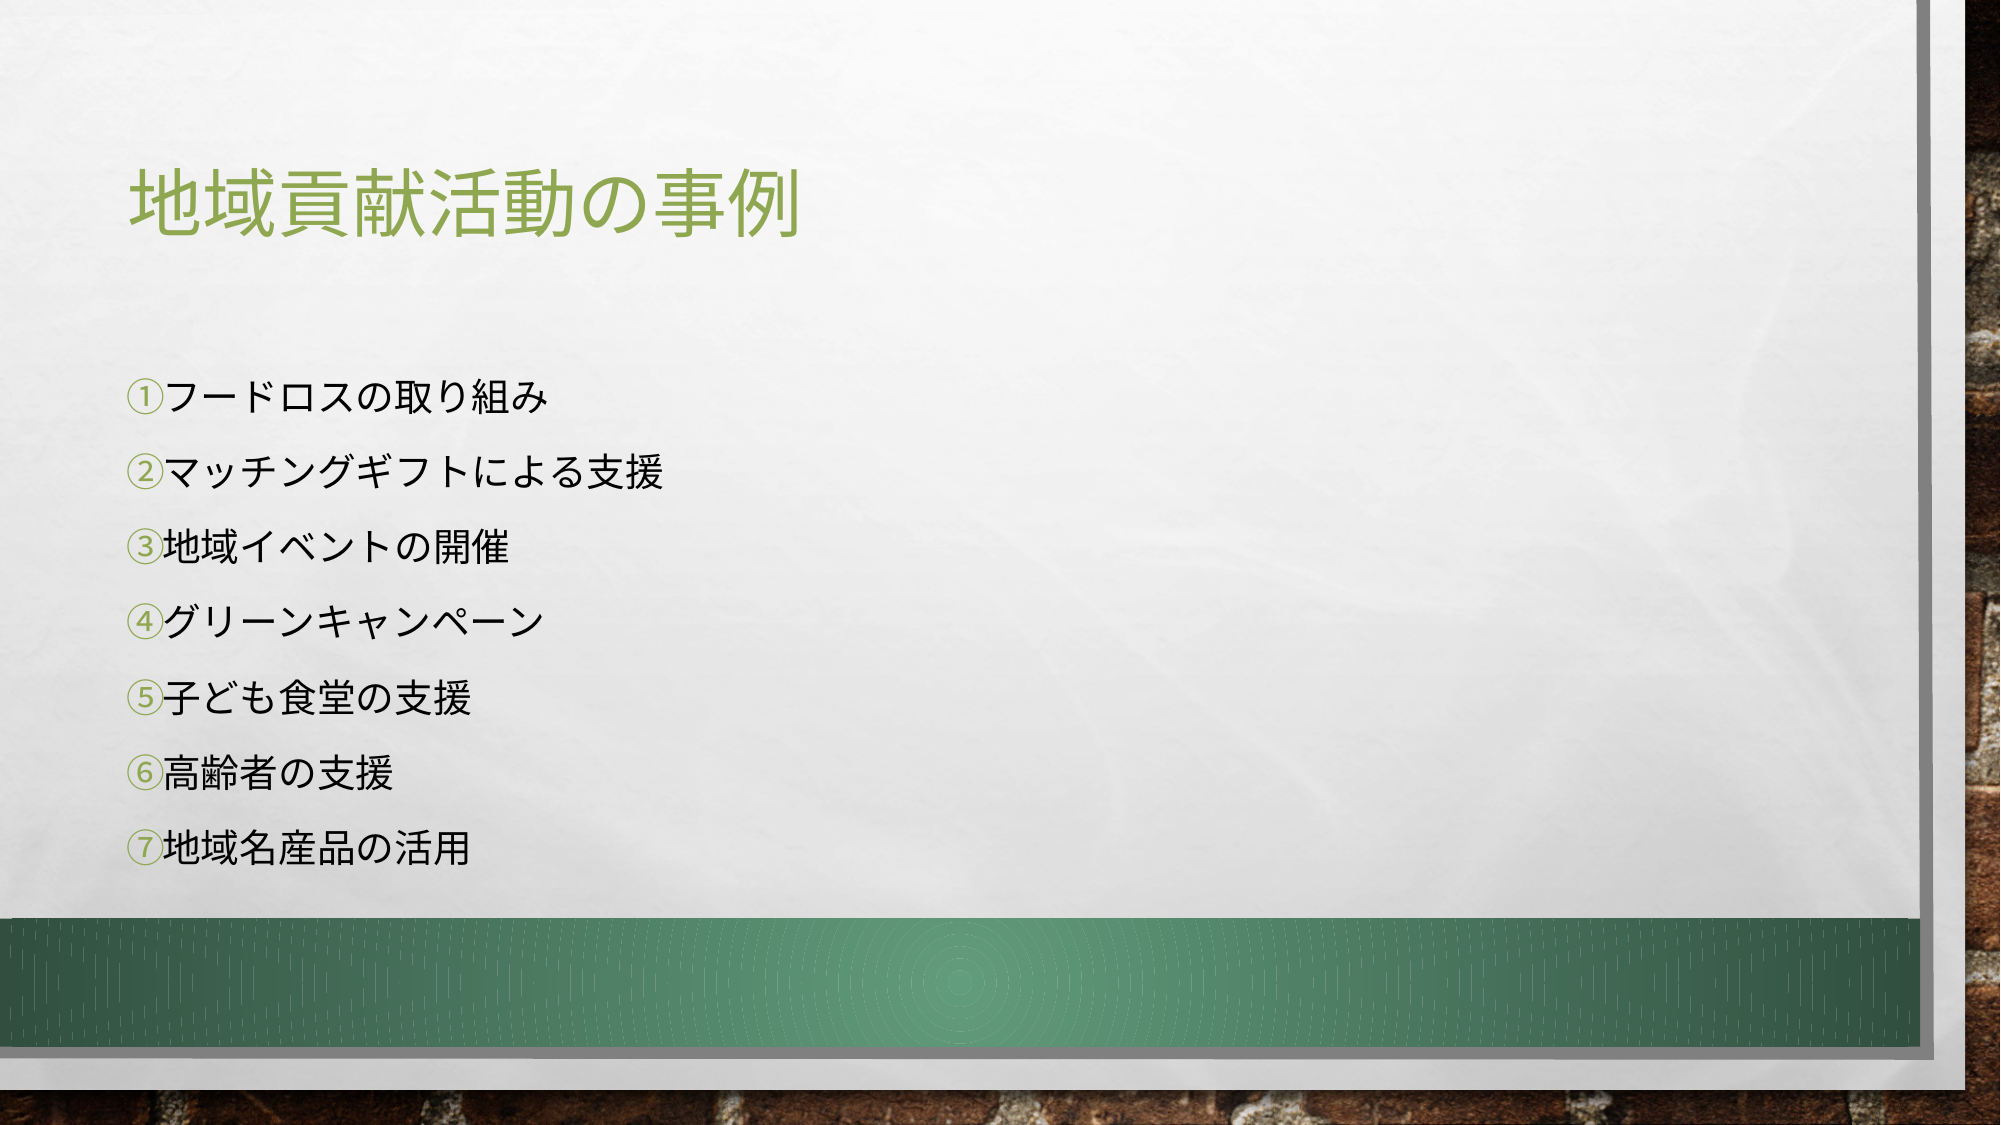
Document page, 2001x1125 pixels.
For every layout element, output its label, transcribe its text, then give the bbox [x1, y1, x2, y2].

list フードロスの取り組み マッチングギフトによる支援 地域イベントの開催 グリーンキャンペーン 子ども食堂の支援 高齢者の支援 地域名産品の活用 [111, 354, 1522, 879]
picture [0, 0, 2000, 1125]
title 地域貢献活動の事例 [112, 112, 1818, 302]
